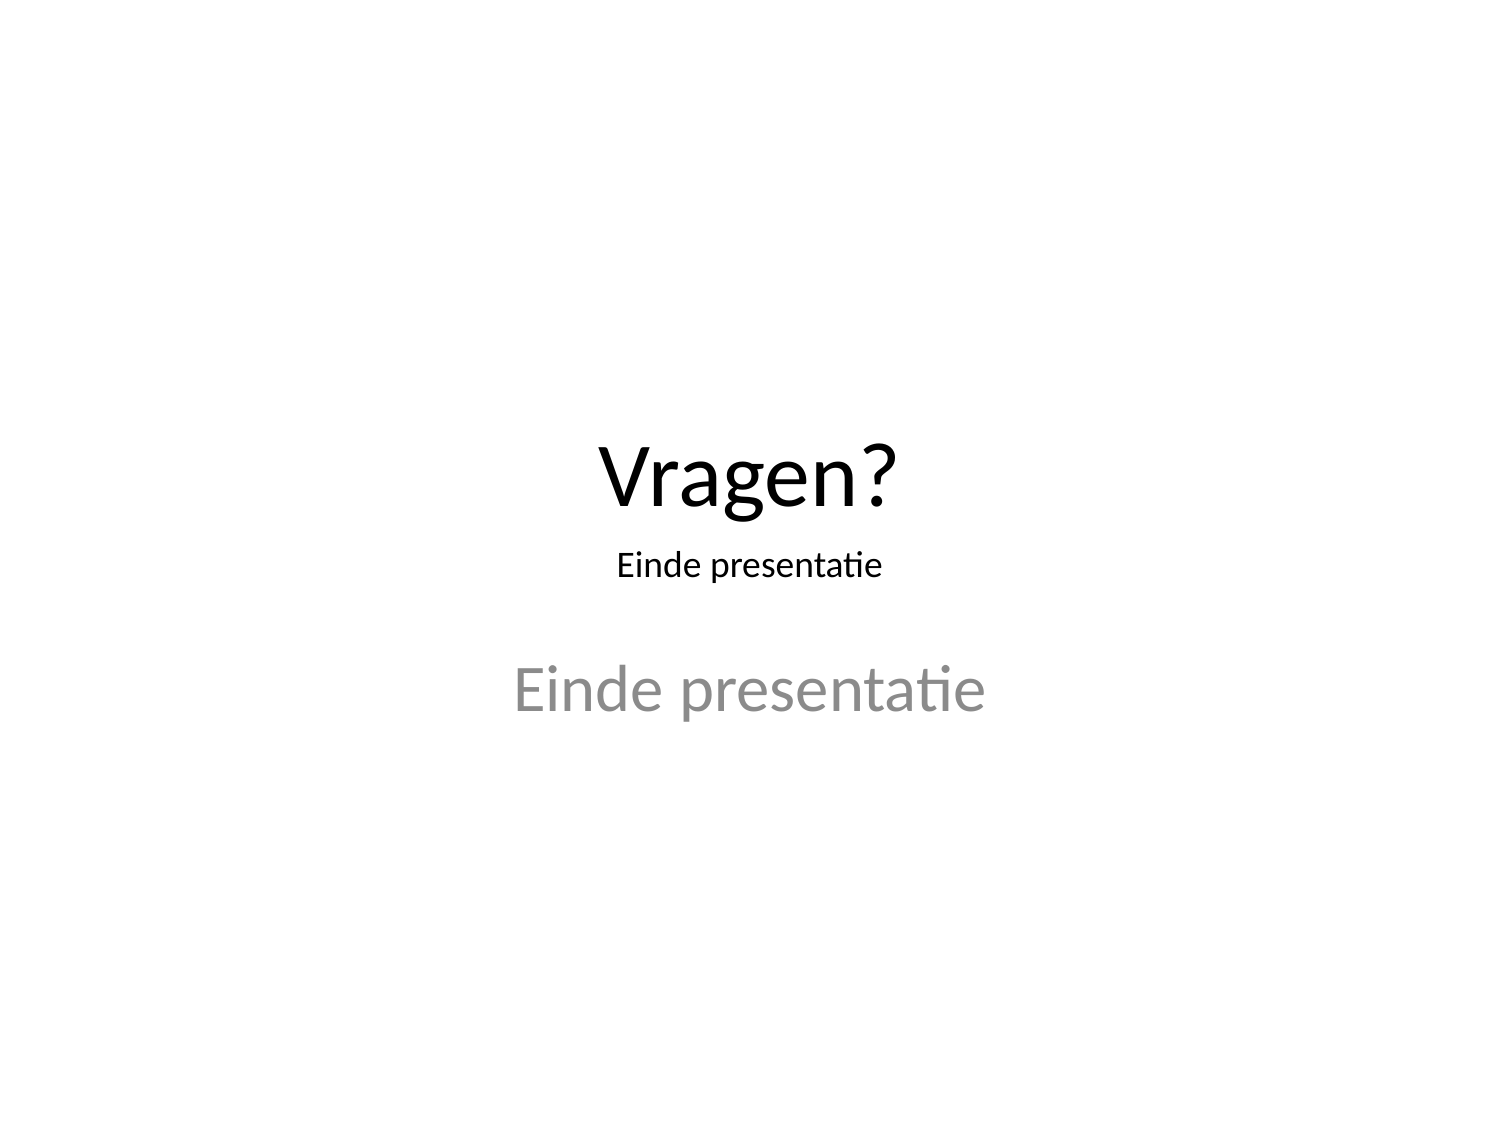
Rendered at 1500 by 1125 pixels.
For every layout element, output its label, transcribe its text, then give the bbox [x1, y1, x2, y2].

subtitle Einde presentatie [225, 637, 1275, 925]
title Vragen? [112, 349, 1388, 591]
text_box Einde presentatie [601, 532, 899, 592]
